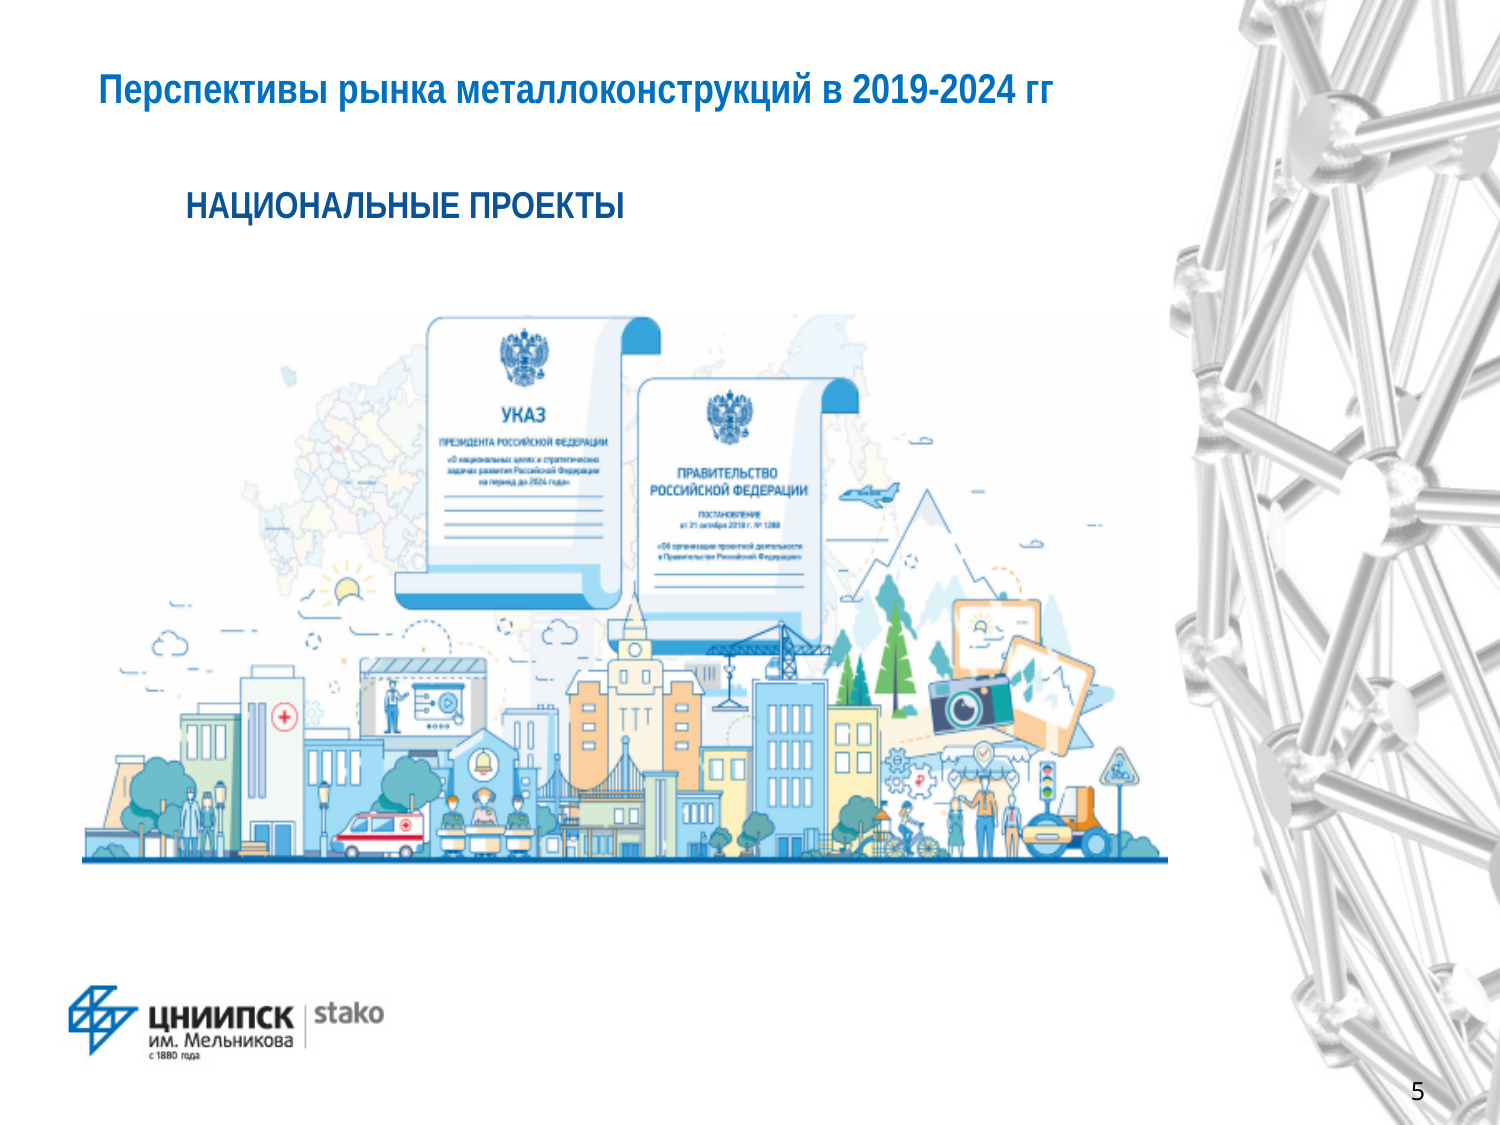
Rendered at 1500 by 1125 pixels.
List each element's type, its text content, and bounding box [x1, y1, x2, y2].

text_box [46, 23, 1421, 118]
picture [0, 0, 1500, 1125]
text_box [1282, 501, 1432, 577]
text_box [361, 1005, 518, 1077]
text_box [689, 1029, 1421, 1104]
text_box [48, 724, 728, 962]
slide_number 5 [1299, 1052, 1425, 1113]
text_box НАЦИОНАЛЬНЫЕ ПРОЕКТЫ Строительная контора А.В. Бари - первая инжиниринговая компания в России (1880 г.) [171, 113, 1282, 883]
text_box Перспективы рынка металлоконструкций в 2019-2024 гг [64, 54, 1500, 130]
